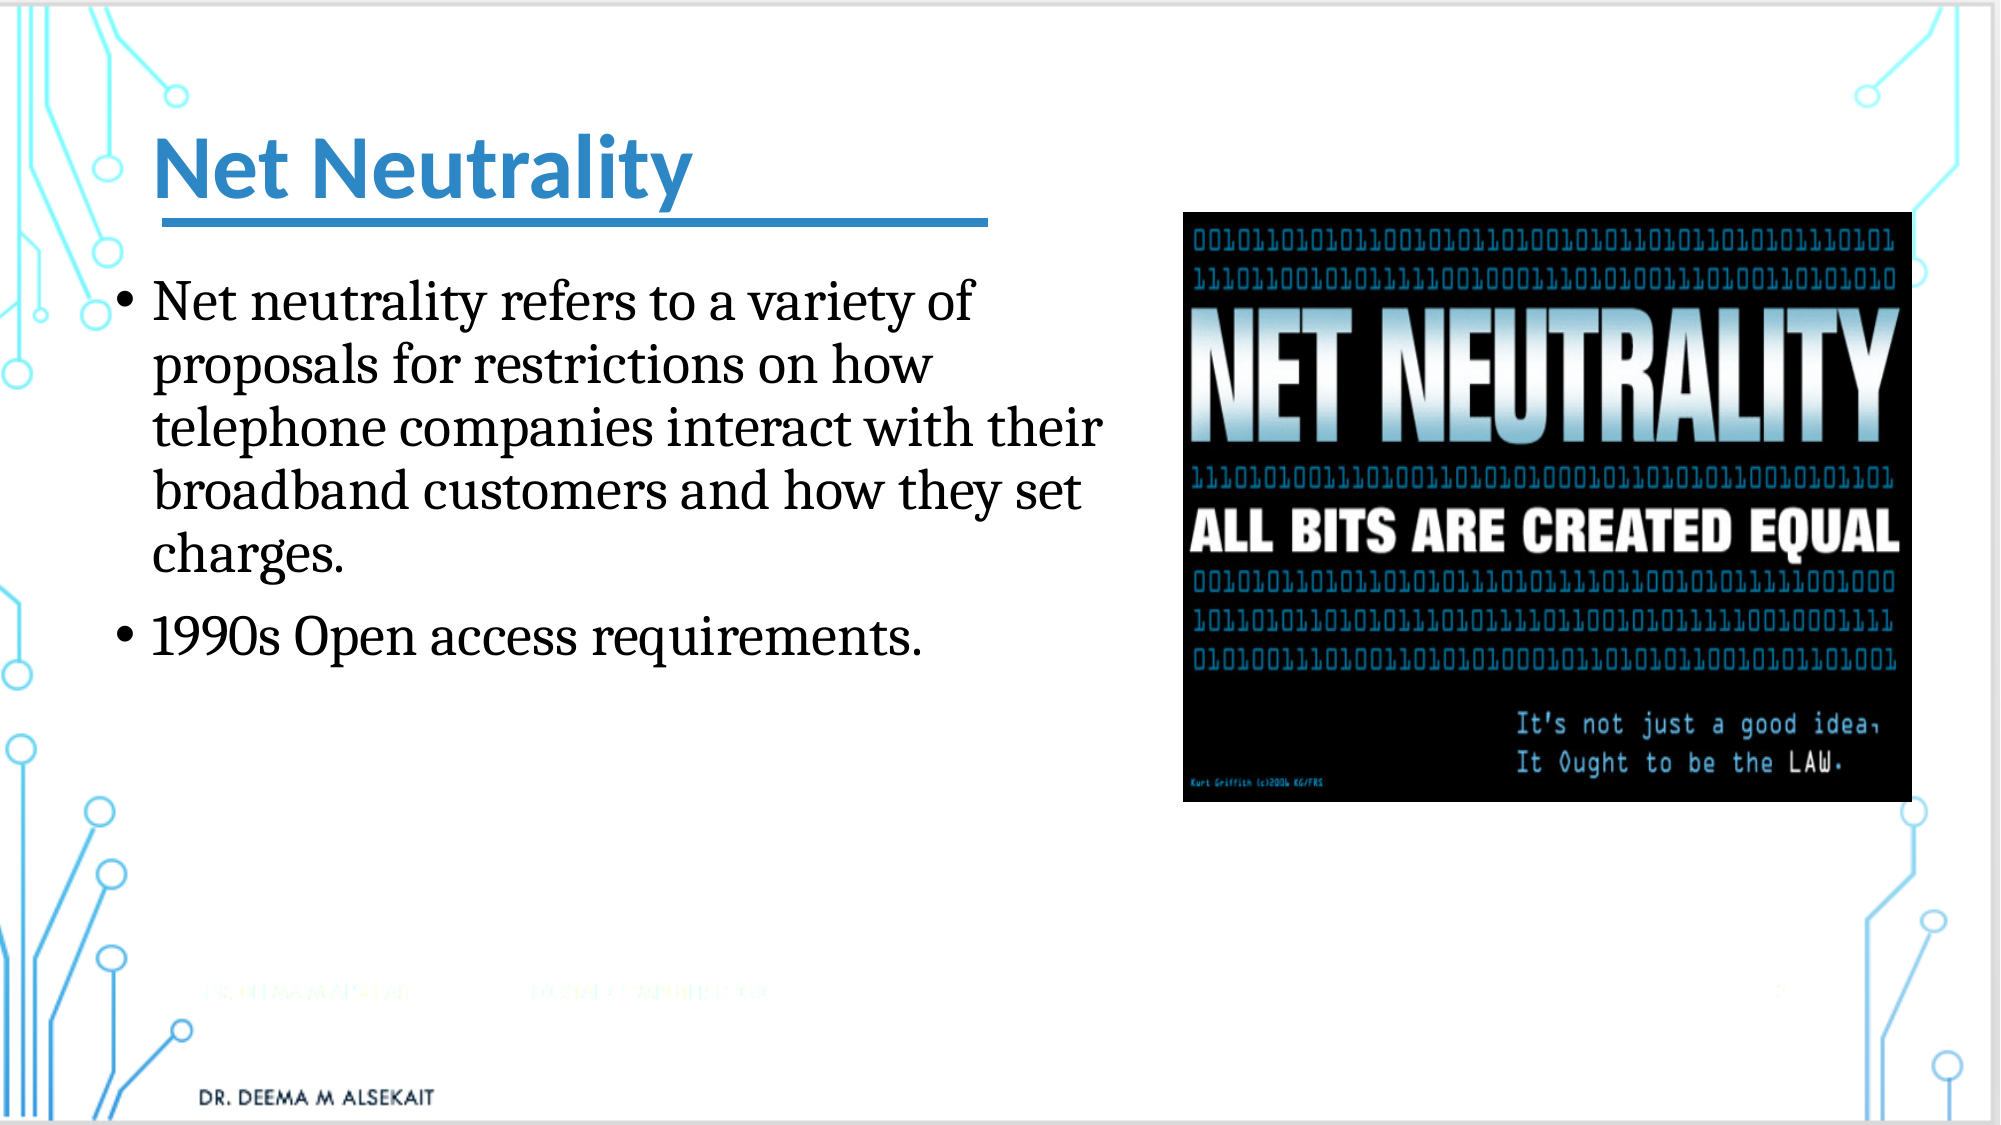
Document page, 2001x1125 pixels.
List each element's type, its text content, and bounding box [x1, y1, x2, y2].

title Net Neutrality [137, 59, 1863, 278]
list Net neutrality refers to a variety of proposals for restrictions on how telephone companies interact with their broadband customers and how they set charges. 1990s Open access requirements. [99, 262, 1167, 1006]
picture [0, 0, 2001, 1125]
